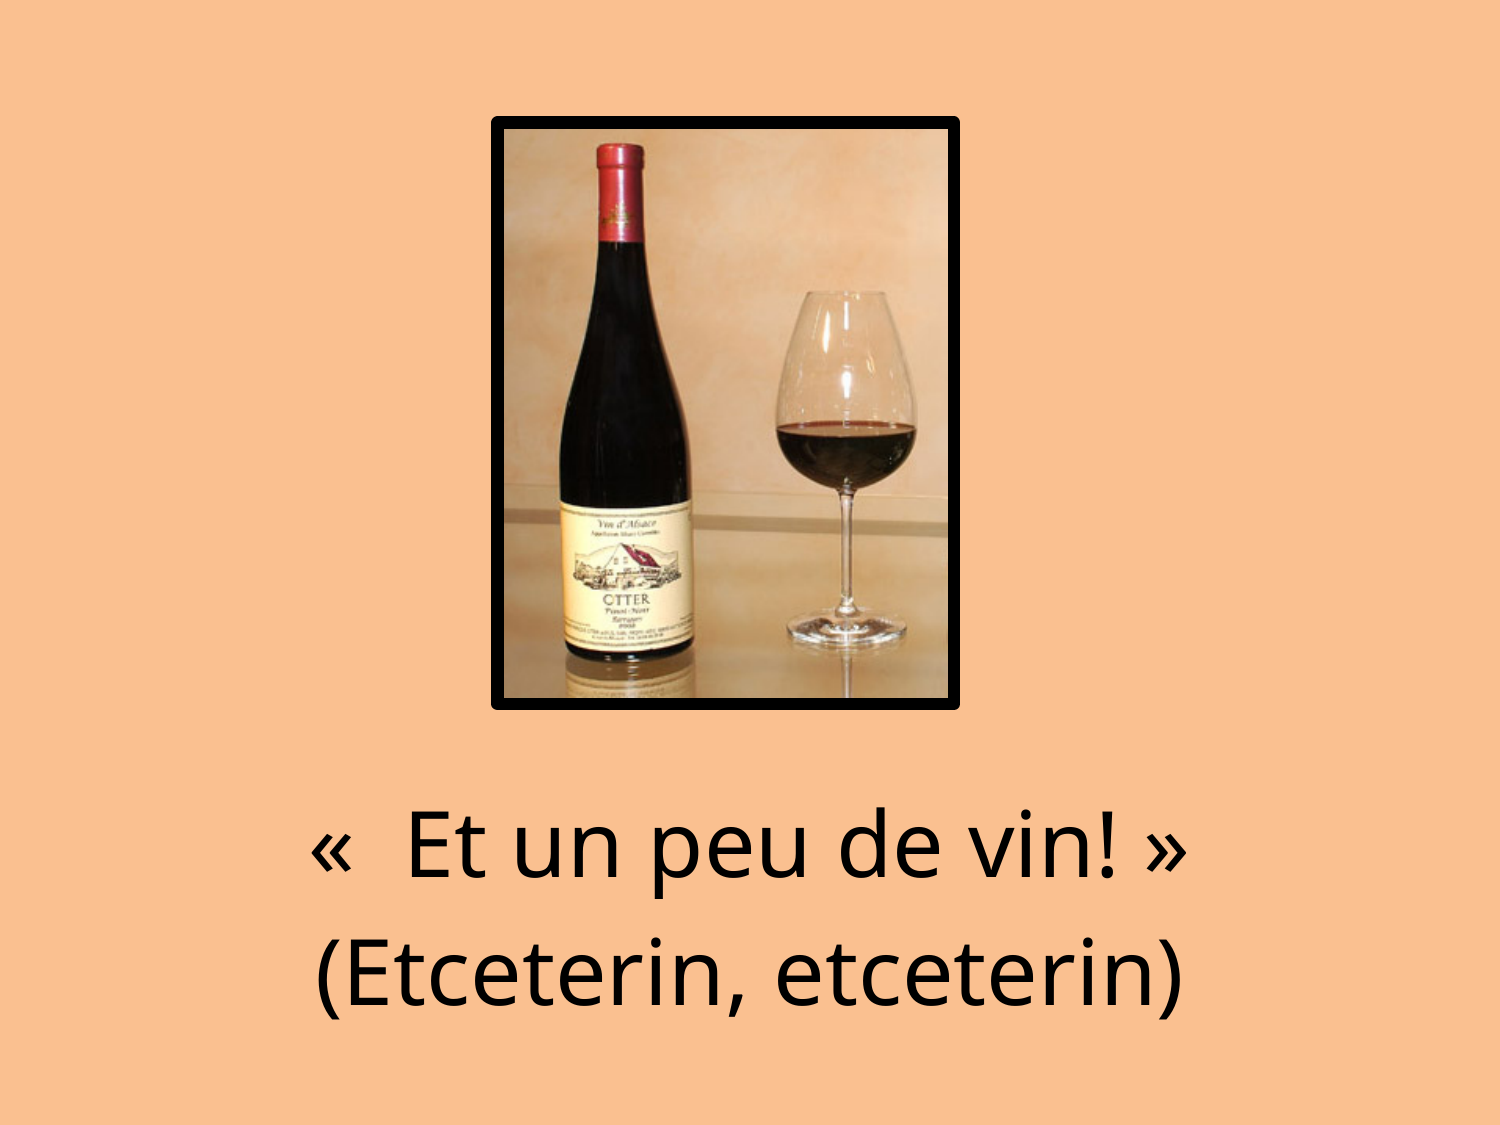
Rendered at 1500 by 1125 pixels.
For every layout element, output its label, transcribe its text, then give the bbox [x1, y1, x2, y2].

picture [503, 128, 948, 698]
list « Et un peu de vin! » (Etceterin, etceterin) [75, 778, 1425, 1067]
